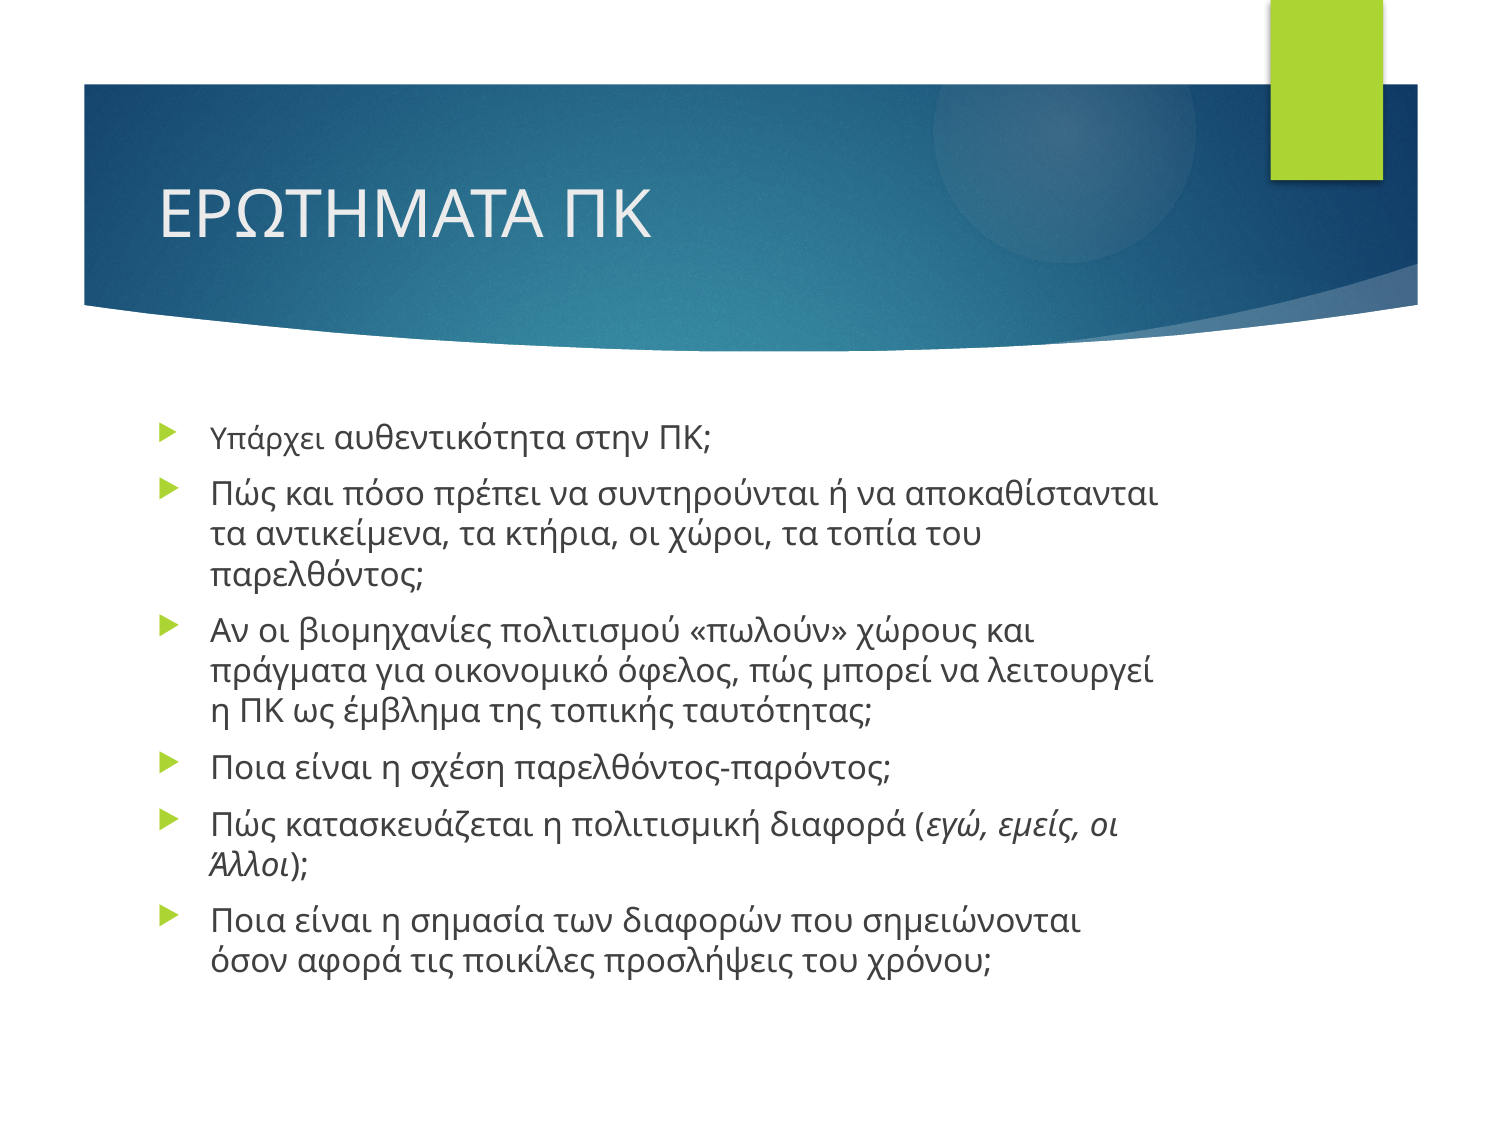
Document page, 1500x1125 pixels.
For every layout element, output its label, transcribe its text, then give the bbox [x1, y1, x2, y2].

title ΕΡΩΤΗΜΑΤΑ ΠΚ [142, 152, 1183, 269]
list Υπάρχει αυθεντικότητα στην ΠΚ; Πώς και πόσο πρέπει να συντηρούνται ή να αποκαθίστανται τα αντικείμενα, τα κτήρια, οι χώροι, τα τοπία του παρελθόντος; Αν οι βιομηχανίες πολιτισμού «πωλούν» χώρους και πράγματα για οικονομικό όφελος, πώς μπορεί να λειτουργεί η ΠΚ ως έμβλημα της τοπικής ταυτότητας; Ποια είναι η σχέση παρελθόντος-παρόντος; Πώς κατασκευάζεται η πολιτισμική διαφορά (εγώ, εμείς, οι Άλλοι); Ποια είναι η σημασία των διαφορών που σημειώνονται όσον αφορά τις ποικίλες προσλήψεις του χρόνου; [142, 408, 1183, 988]
